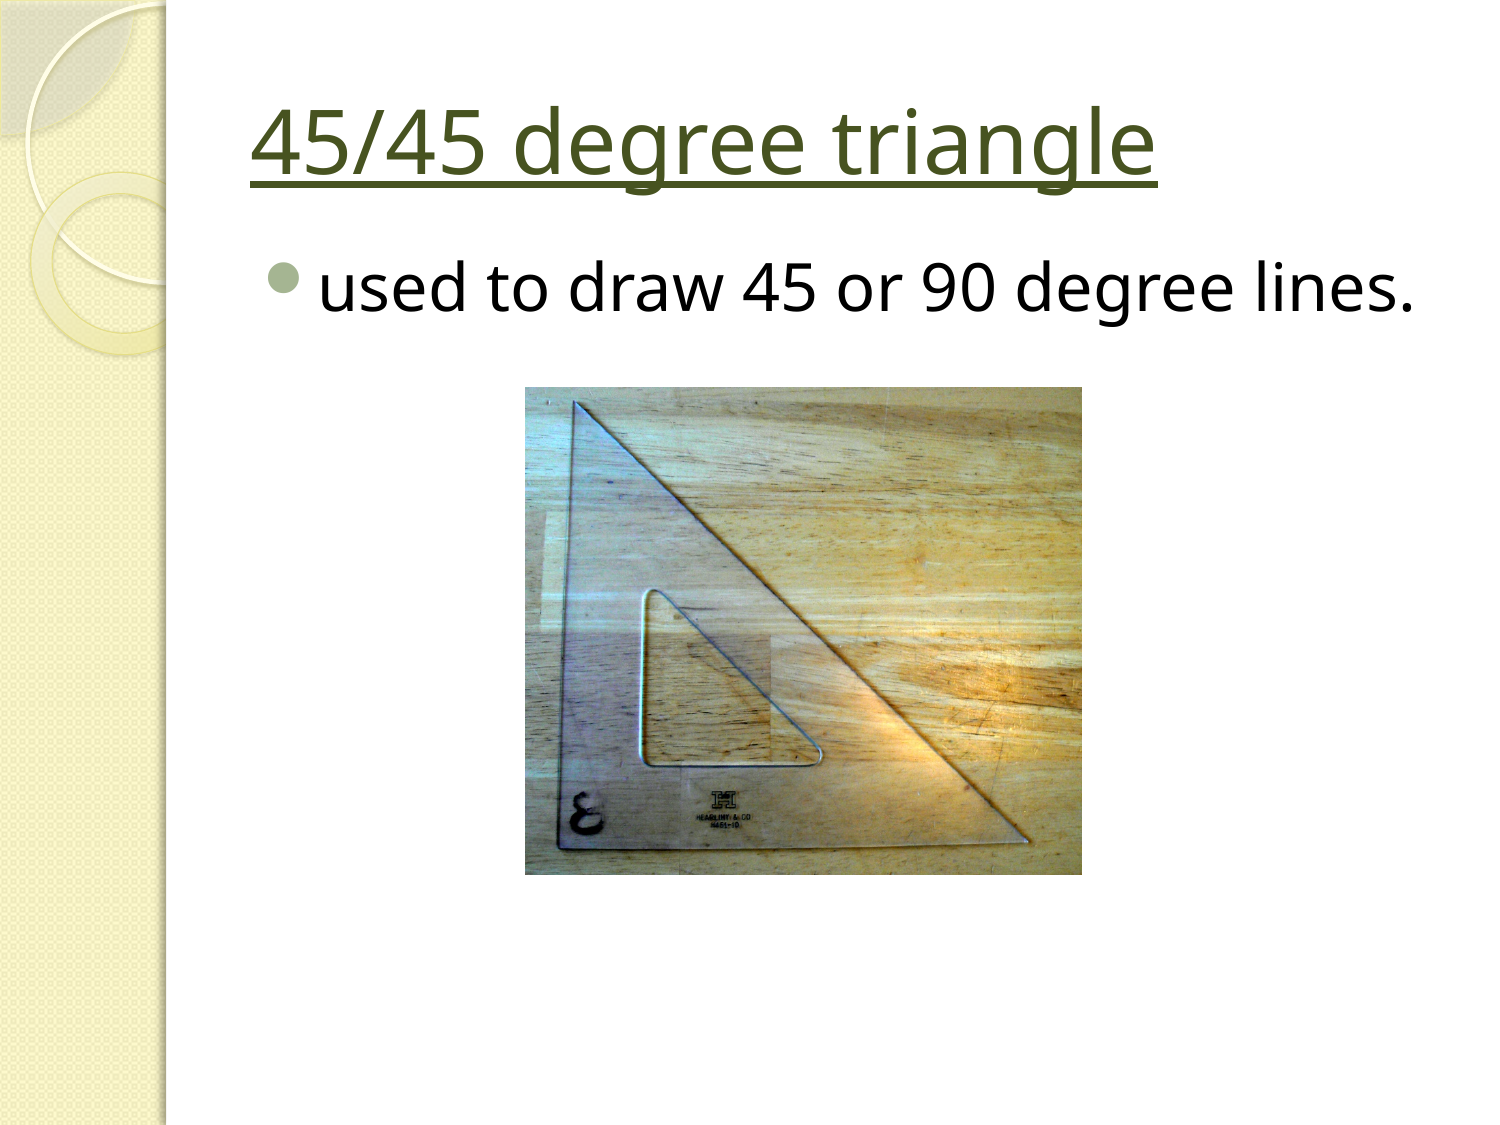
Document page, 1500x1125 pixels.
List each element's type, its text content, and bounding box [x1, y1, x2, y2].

title 45/45 degree triangle [235, 45, 1466, 233]
picture [524, 387, 1082, 876]
list used to draw 45 or 90 degree lines. [235, 237, 1466, 1025]
